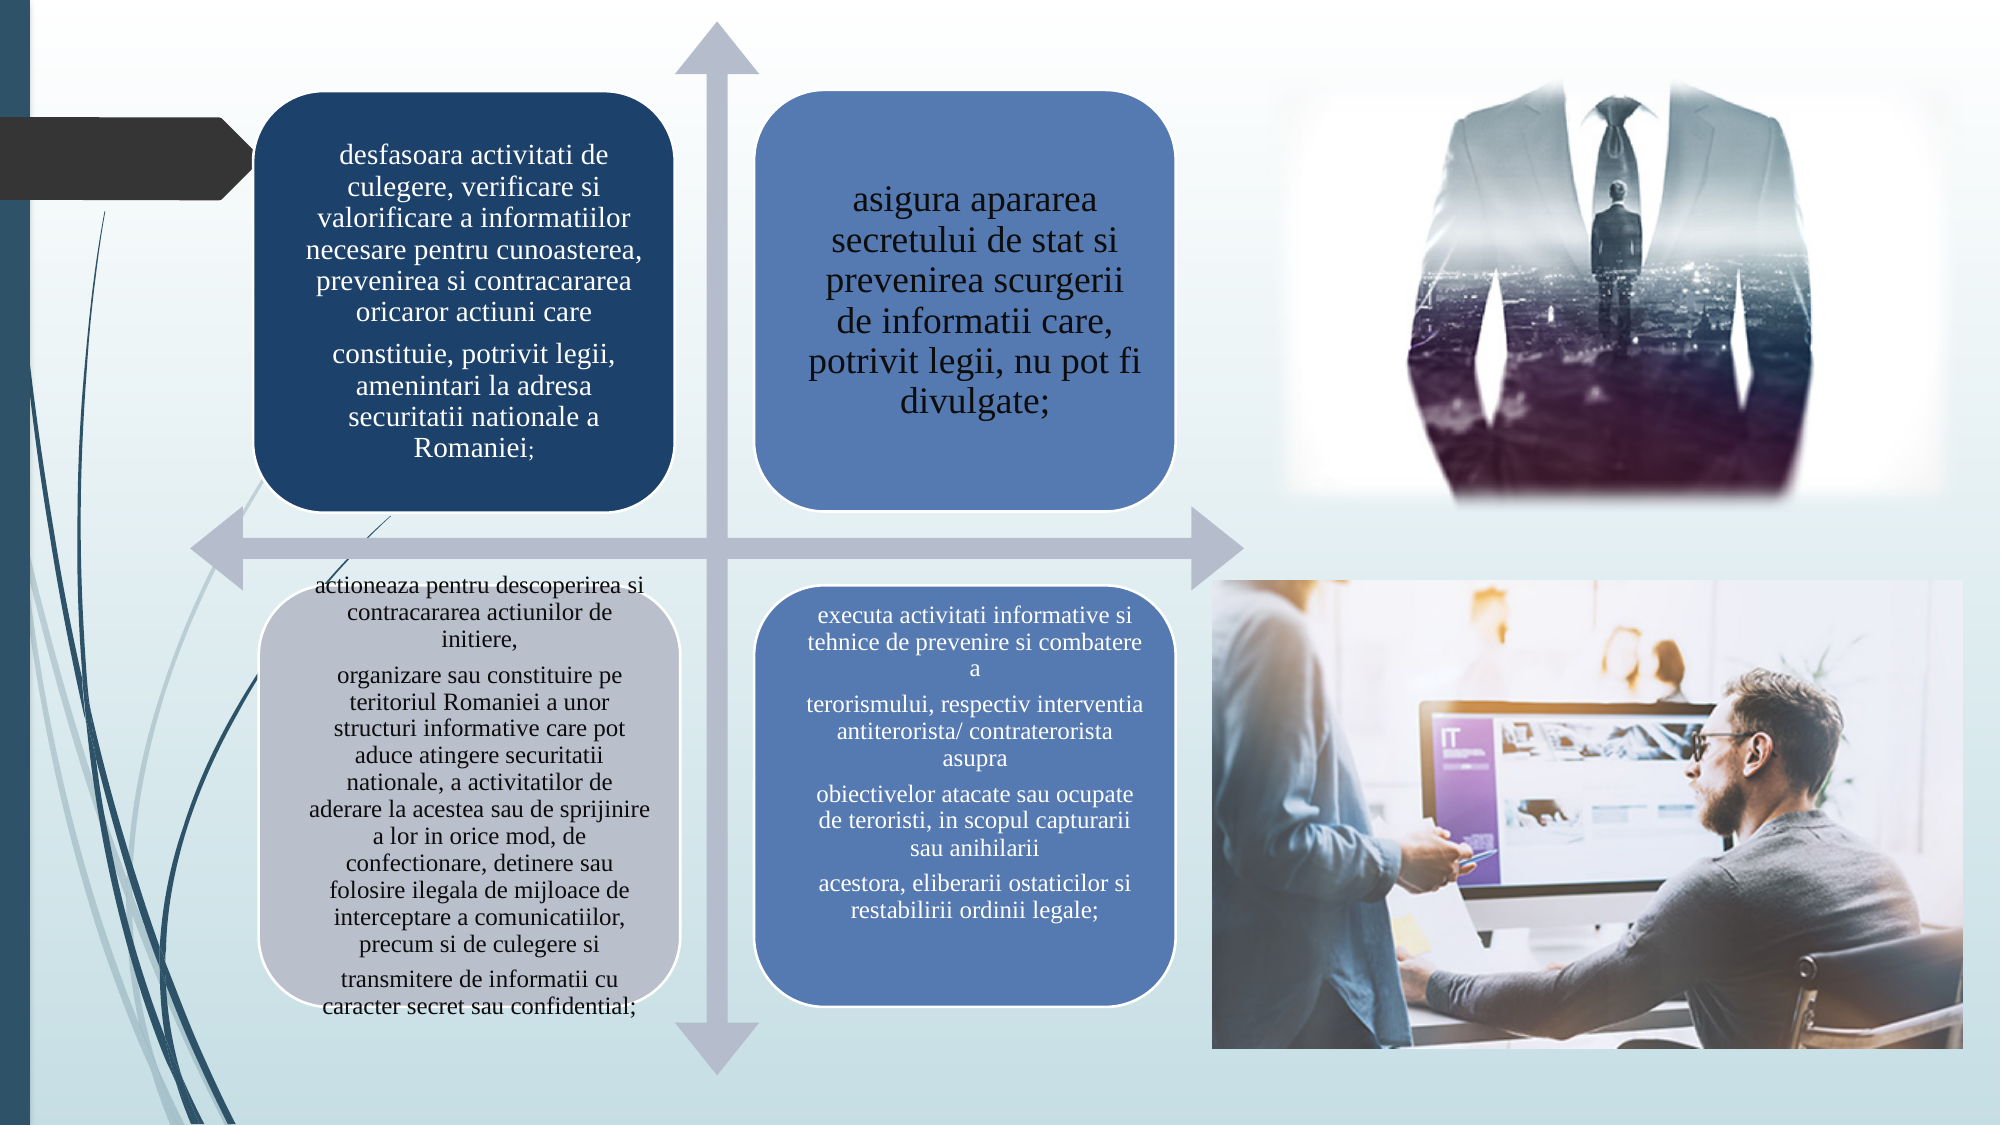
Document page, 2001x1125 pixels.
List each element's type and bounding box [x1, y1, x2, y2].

list [61, 21, 1373, 1076]
picture [1265, 76, 1964, 513]
picture [1212, 579, 1964, 1050]
